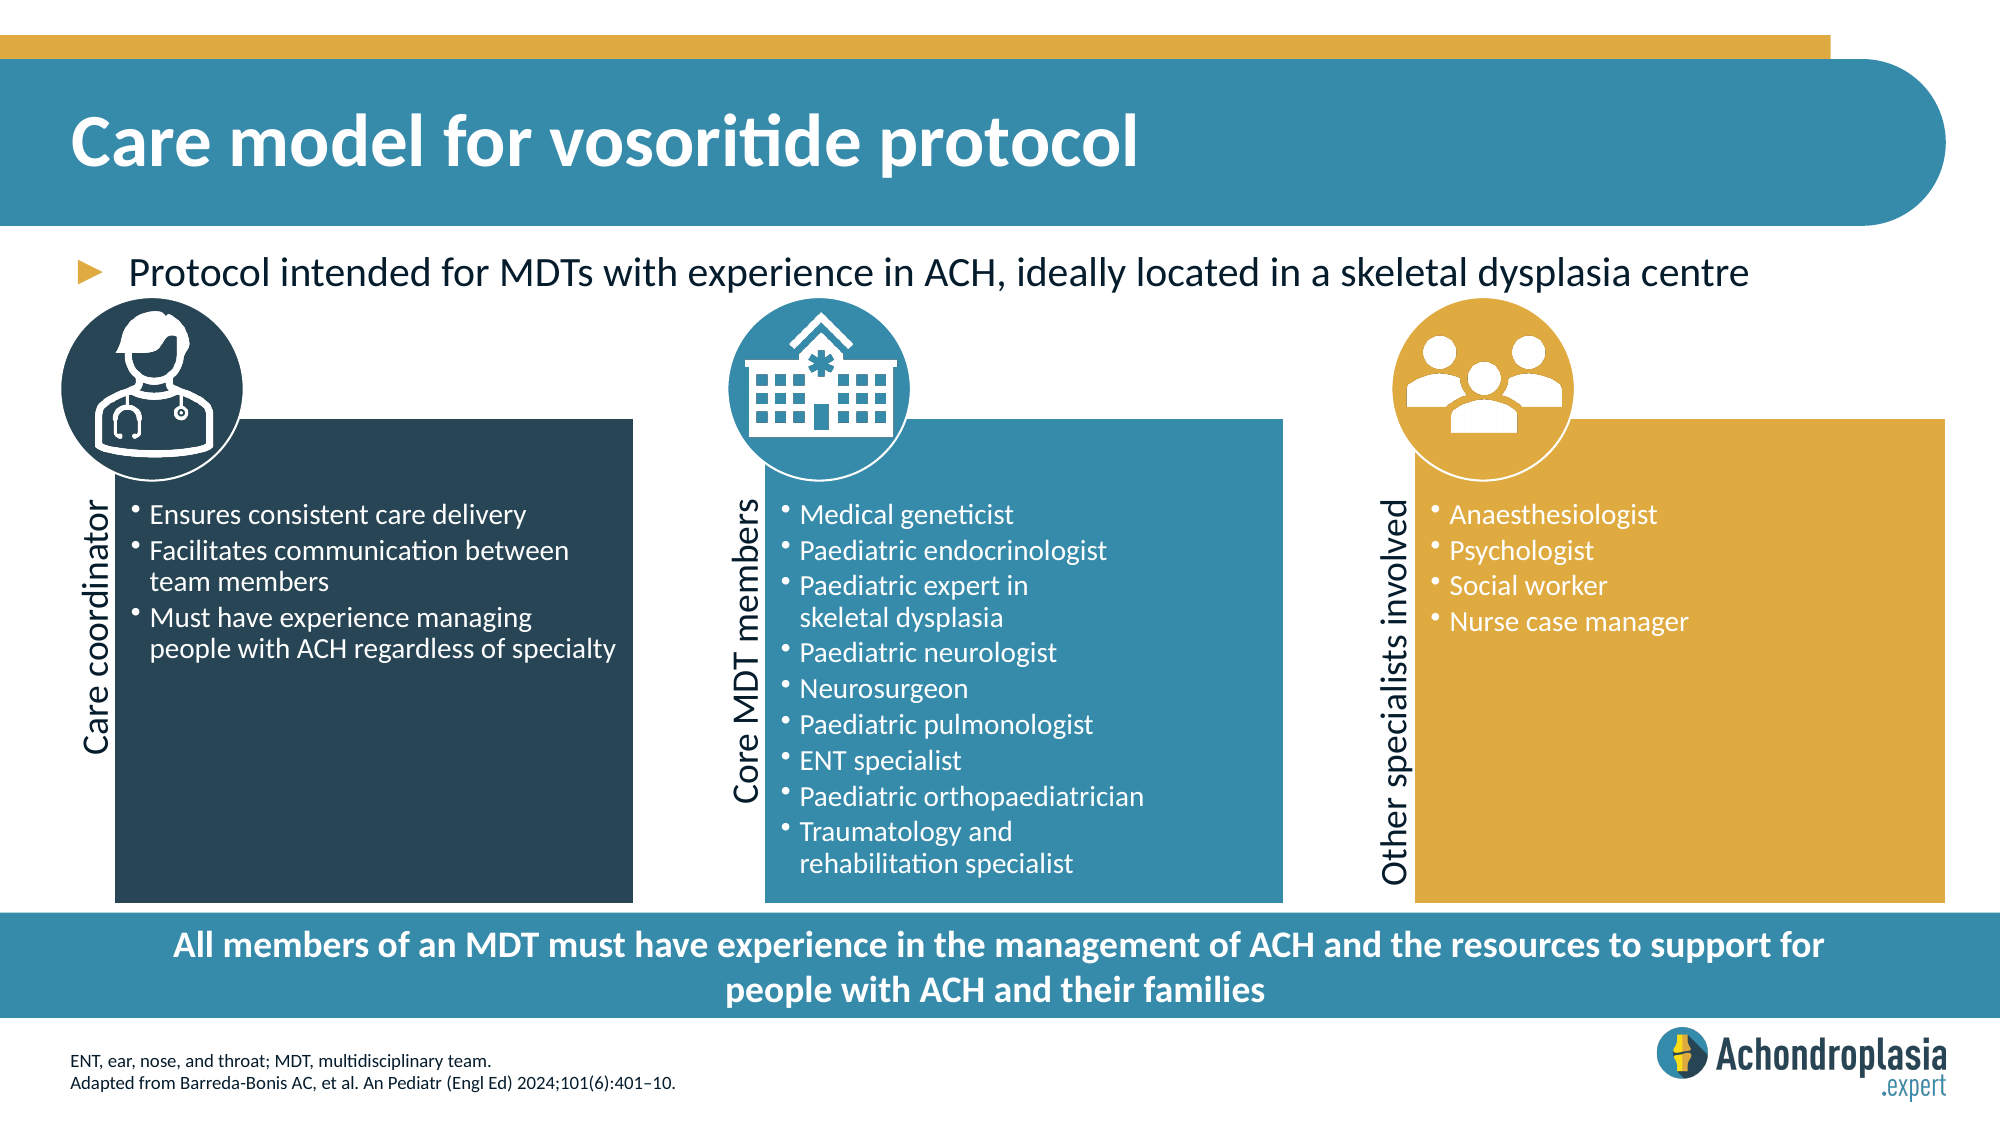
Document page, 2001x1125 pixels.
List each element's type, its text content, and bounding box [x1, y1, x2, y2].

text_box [24, 297, 1946, 905]
picture [732, 289, 910, 467]
title Care model for vosoritide protocol [56, 59, 1888, 225]
picture [1656, 1027, 1947, 1102]
picture [1395, 295, 1573, 473]
list All members of an MDT must have experience in the management of ACH and the resources to support for people with ACH and their families [0, 912, 2000, 1018]
footer ENT, ear, nose, and throat; MDT, multidisciplinary team. Adapted from Barreda-Bonis AC, et al. An Pediatr (Engl Ed) 2024;101(6):401–10. [55, 1005, 1656, 1102]
list Protocol intended for MDTs with experience in ACH, ideally located in a skeletal dysplasia centre [55, 237, 1945, 297]
picture [65, 294, 243, 472]
